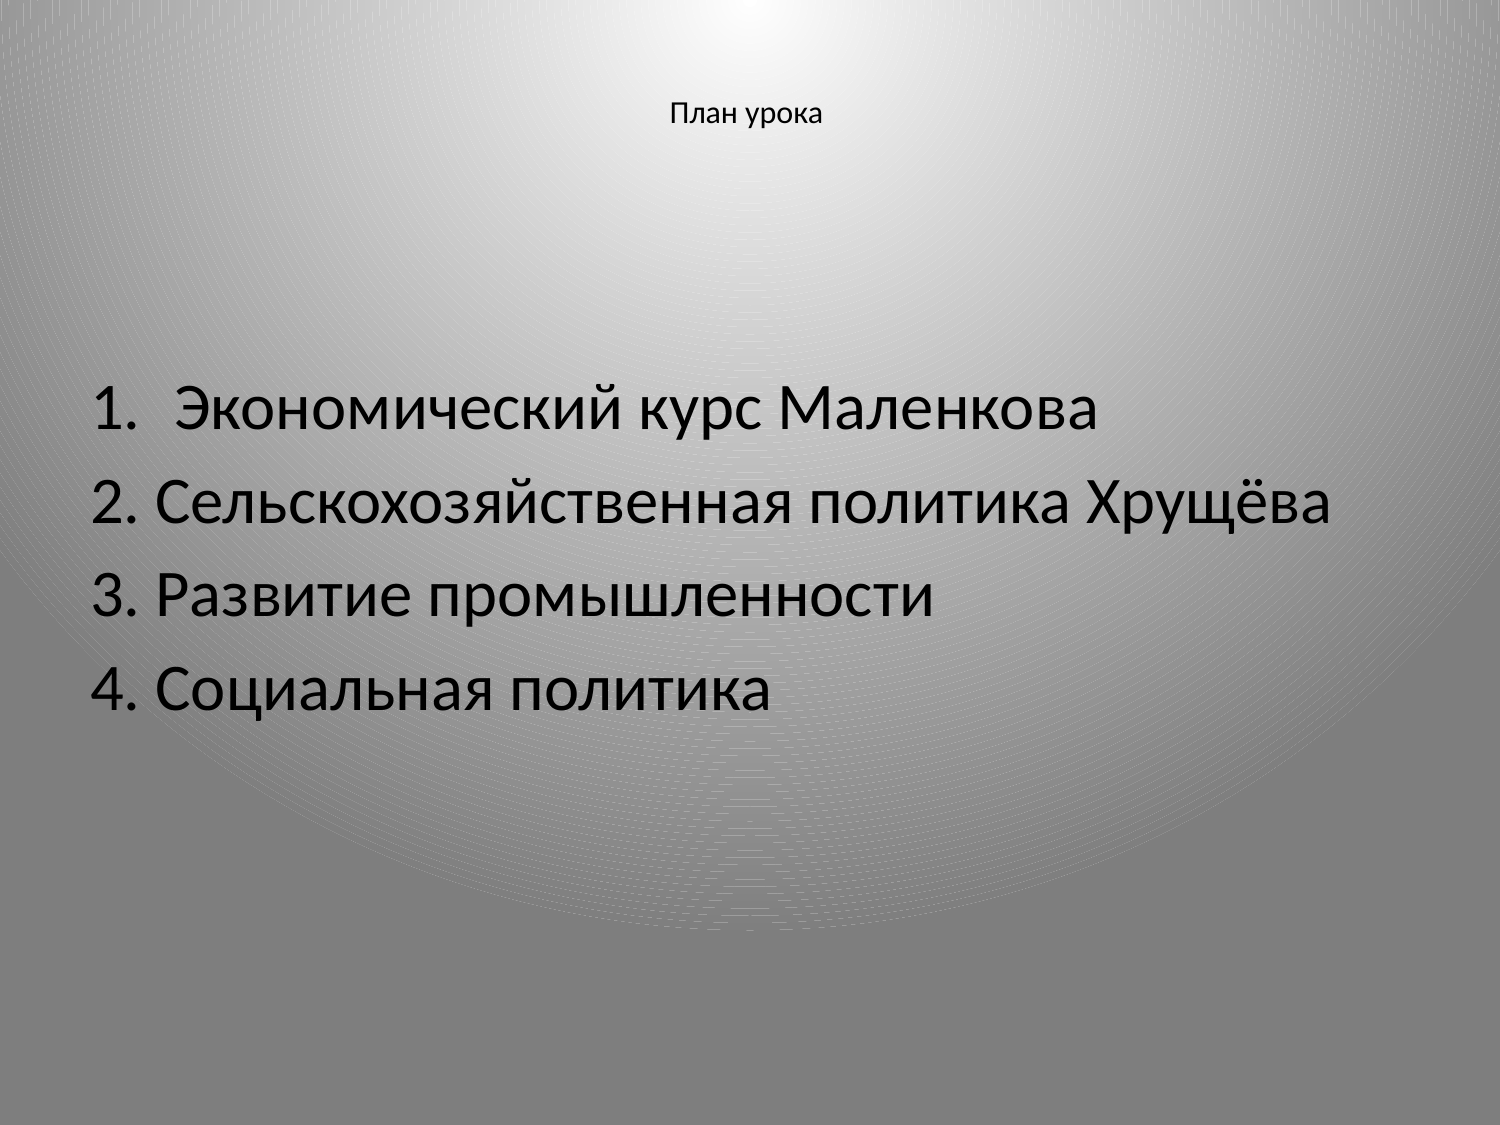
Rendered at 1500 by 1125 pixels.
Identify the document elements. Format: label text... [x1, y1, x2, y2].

list Экономический курс Маленкова 2. Сельскохозяйственная политика Хрущёва 3. Развитие промышленности 4. Социальная политика [75, 262, 1425, 1005]
title План урока [75, 45, 1425, 176]
